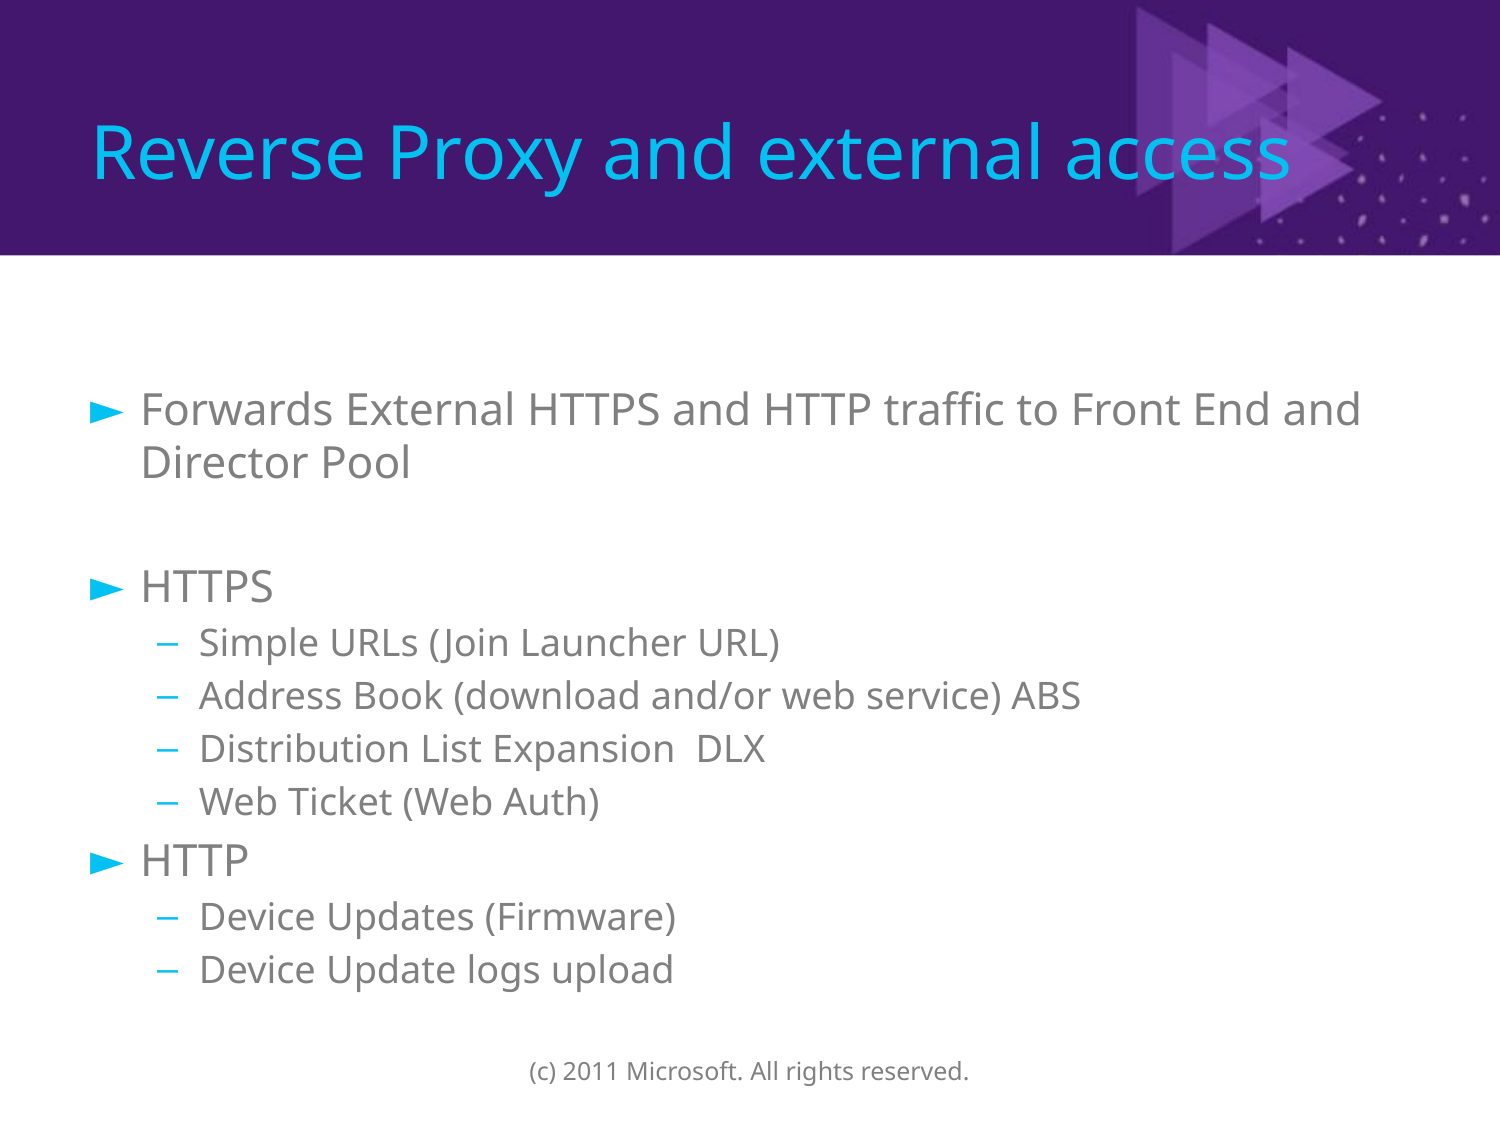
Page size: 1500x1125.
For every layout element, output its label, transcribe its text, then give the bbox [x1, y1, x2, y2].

footer (c) 2011 Microsoft. All rights reserved. [512, 1042, 988, 1103]
list Forwards External HTTPS and HTTP traffic to Front End and Director Pool HTTPS Simple URLs (Join Launcher URL) Address Book (download and/or web service) ABS Distribution List Expansion DLX Web Ticket (Web Auth) HTTP Device Updates (Firmware) Device Update logs upload [75, 373, 1425, 1005]
title Reverse Proxy and external access [75, 56, 1425, 244]
picture [0, 0, 1500, 255]
